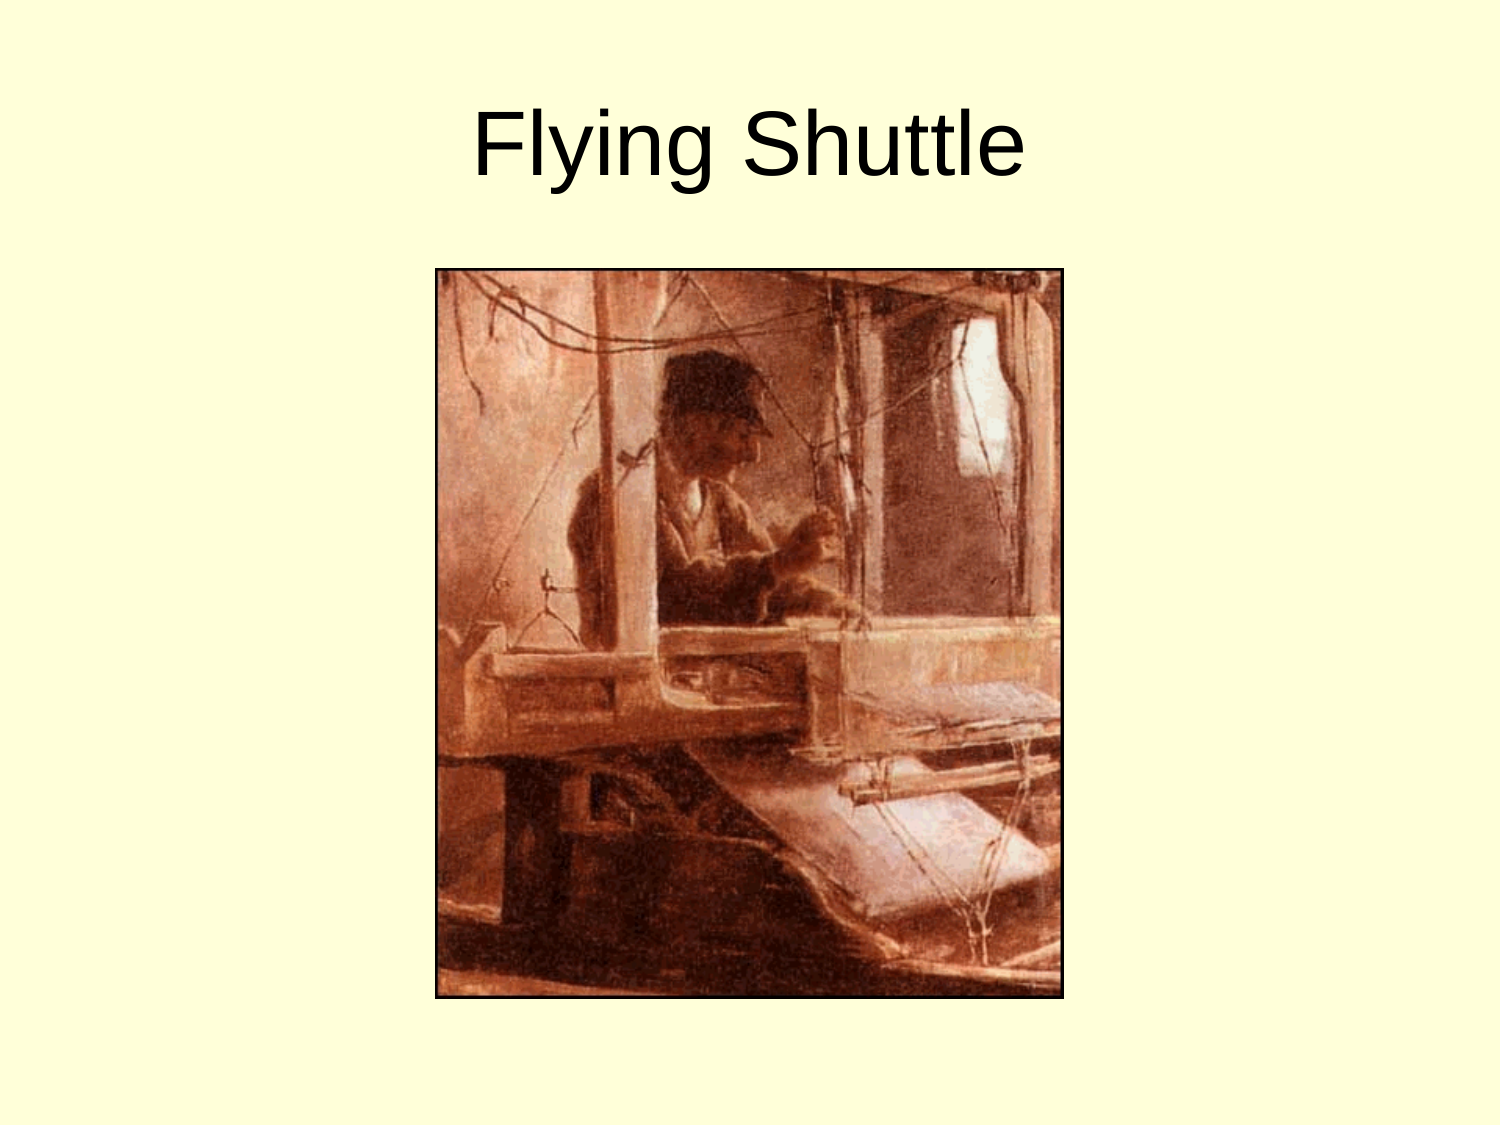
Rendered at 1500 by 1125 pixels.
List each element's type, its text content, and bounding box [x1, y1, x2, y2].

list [435, 268, 1065, 999]
title Flying Shuttle [75, 45, 1425, 233]
